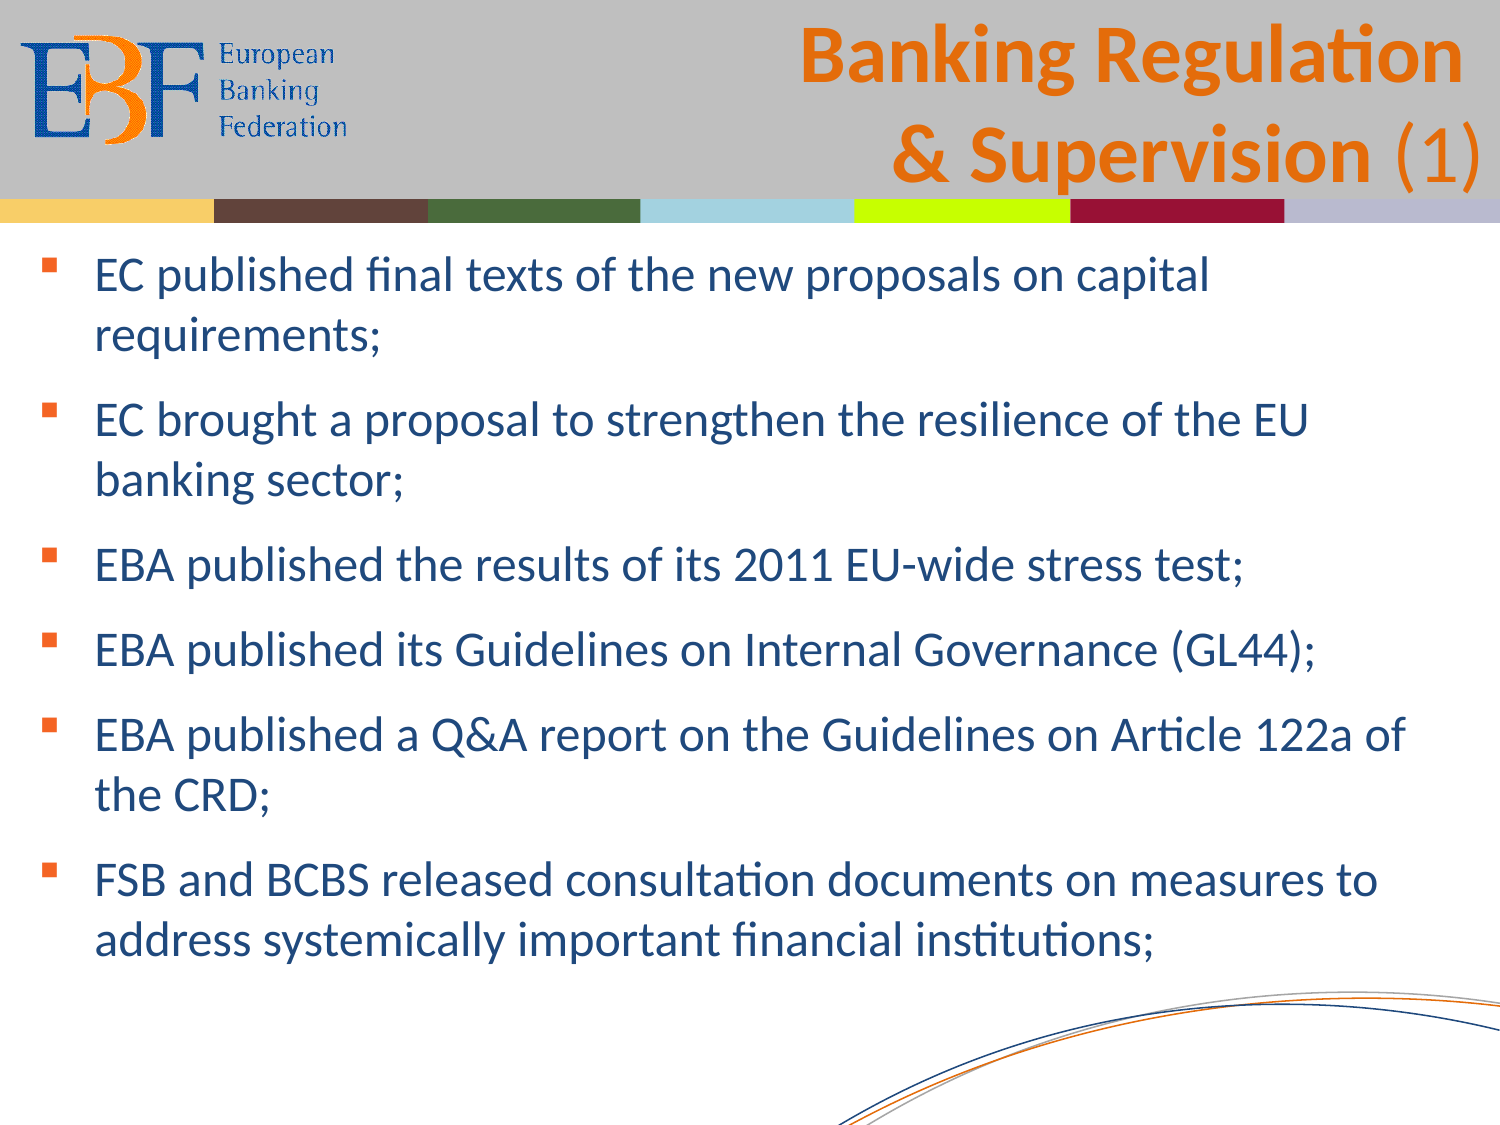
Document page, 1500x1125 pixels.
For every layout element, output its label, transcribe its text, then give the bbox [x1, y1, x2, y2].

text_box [827, 958, 1500, 1091]
picture [11, 11, 352, 157]
text_box EC published final texts of the new proposals on capital requirements; EC brought a proposal to strengthen the resilience of the EU banking sector; EBA published the results of its 2011 EU-wide stress test; EBA published its Guidelines on Internal Governance (GL44); EBA published a Q&A report on the Guidelines on Article 122a of the CRD; FSB and BCBS released consultation documents on measures to address systemically important financial institutions; [23, 234, 1477, 974]
text_box Banking Regulation & Supervision (1) [0, 0, 1500, 198]
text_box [0, 198, 1500, 224]
